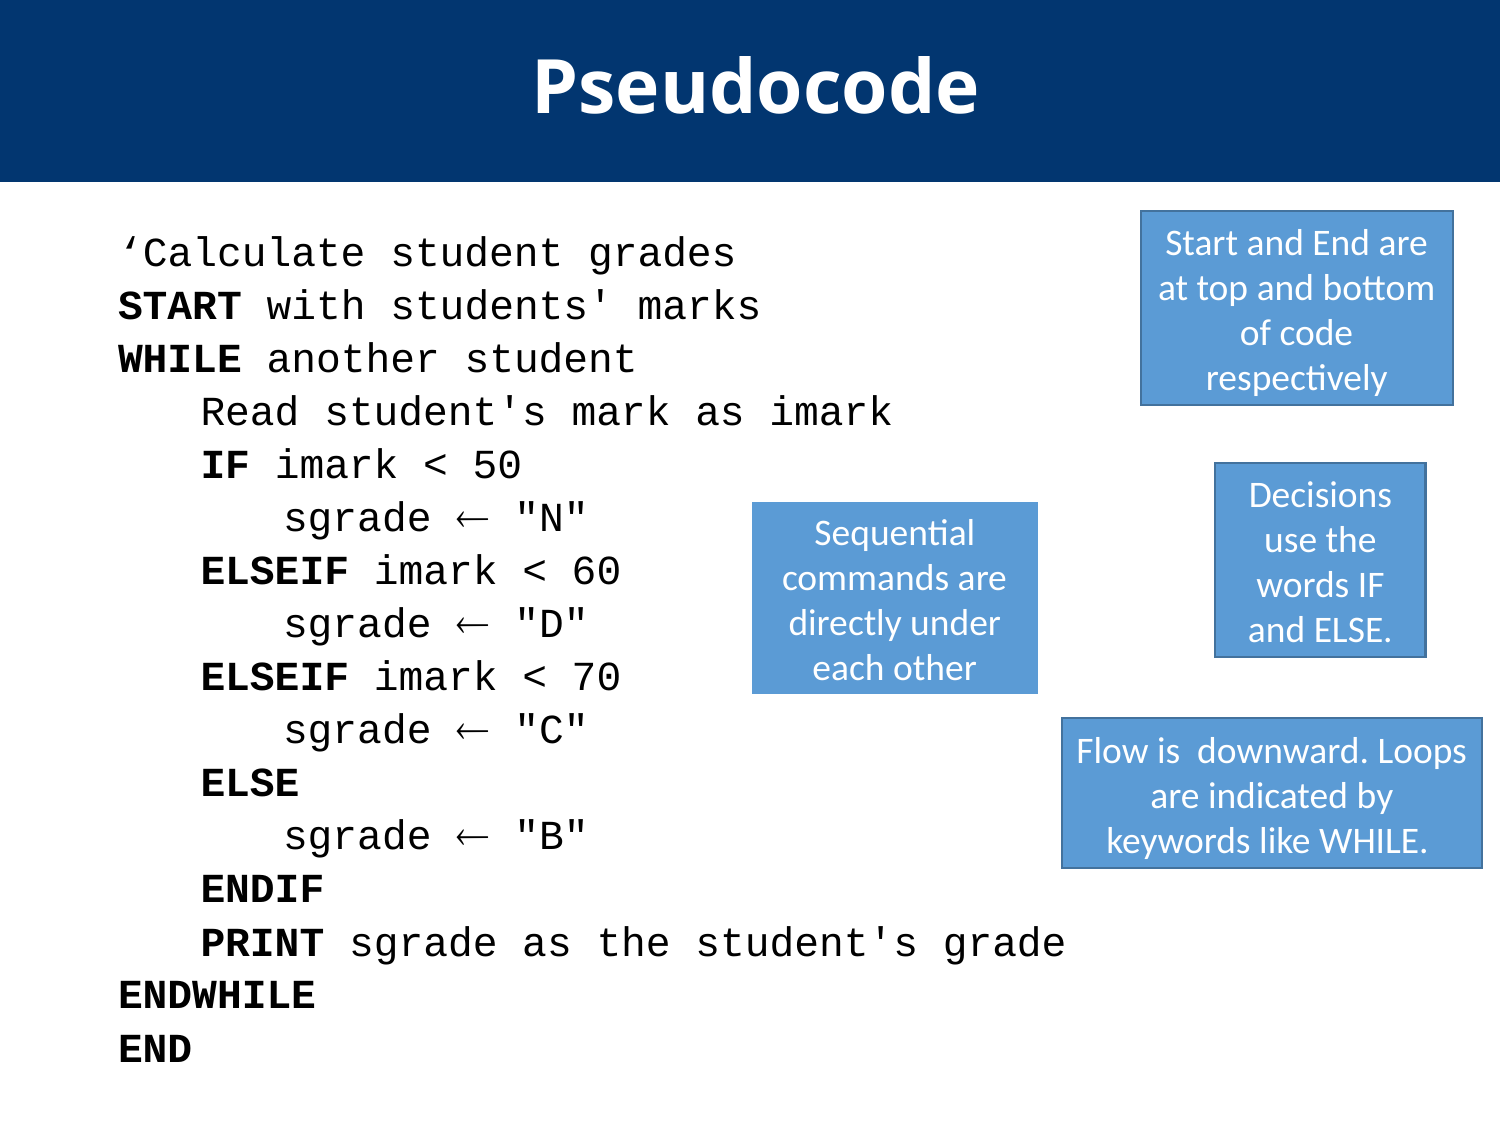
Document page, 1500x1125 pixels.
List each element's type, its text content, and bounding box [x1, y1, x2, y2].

text_box Decisions use the words IF and ELSE. [1214, 462, 1427, 658]
text_box Start and End are at top and bottom of code respectively [1140, 210, 1454, 406]
text_box [0, 0, 1500, 182]
text_box Pseudocode [29, 30, 1483, 136]
text_box Flow is downward. Loops are indicated by keywords like WHILE. [1061, 717, 1483, 869]
text_box Sequential commands are directly under each other [748, 499, 1041, 697]
list ‘Calculate student grades START with students' marks WHILE another student Read student's mark as imark IF imark < 50 sgrade  "N" ELSEIF imark < 60 sgrade  "D" ELSEIF imark < 70 sgrade  "C" ELSE sgrade  "B" ENDIF PRINT sgrade as the student's grade ENDWHILE END [103, 223, 1397, 1083]
